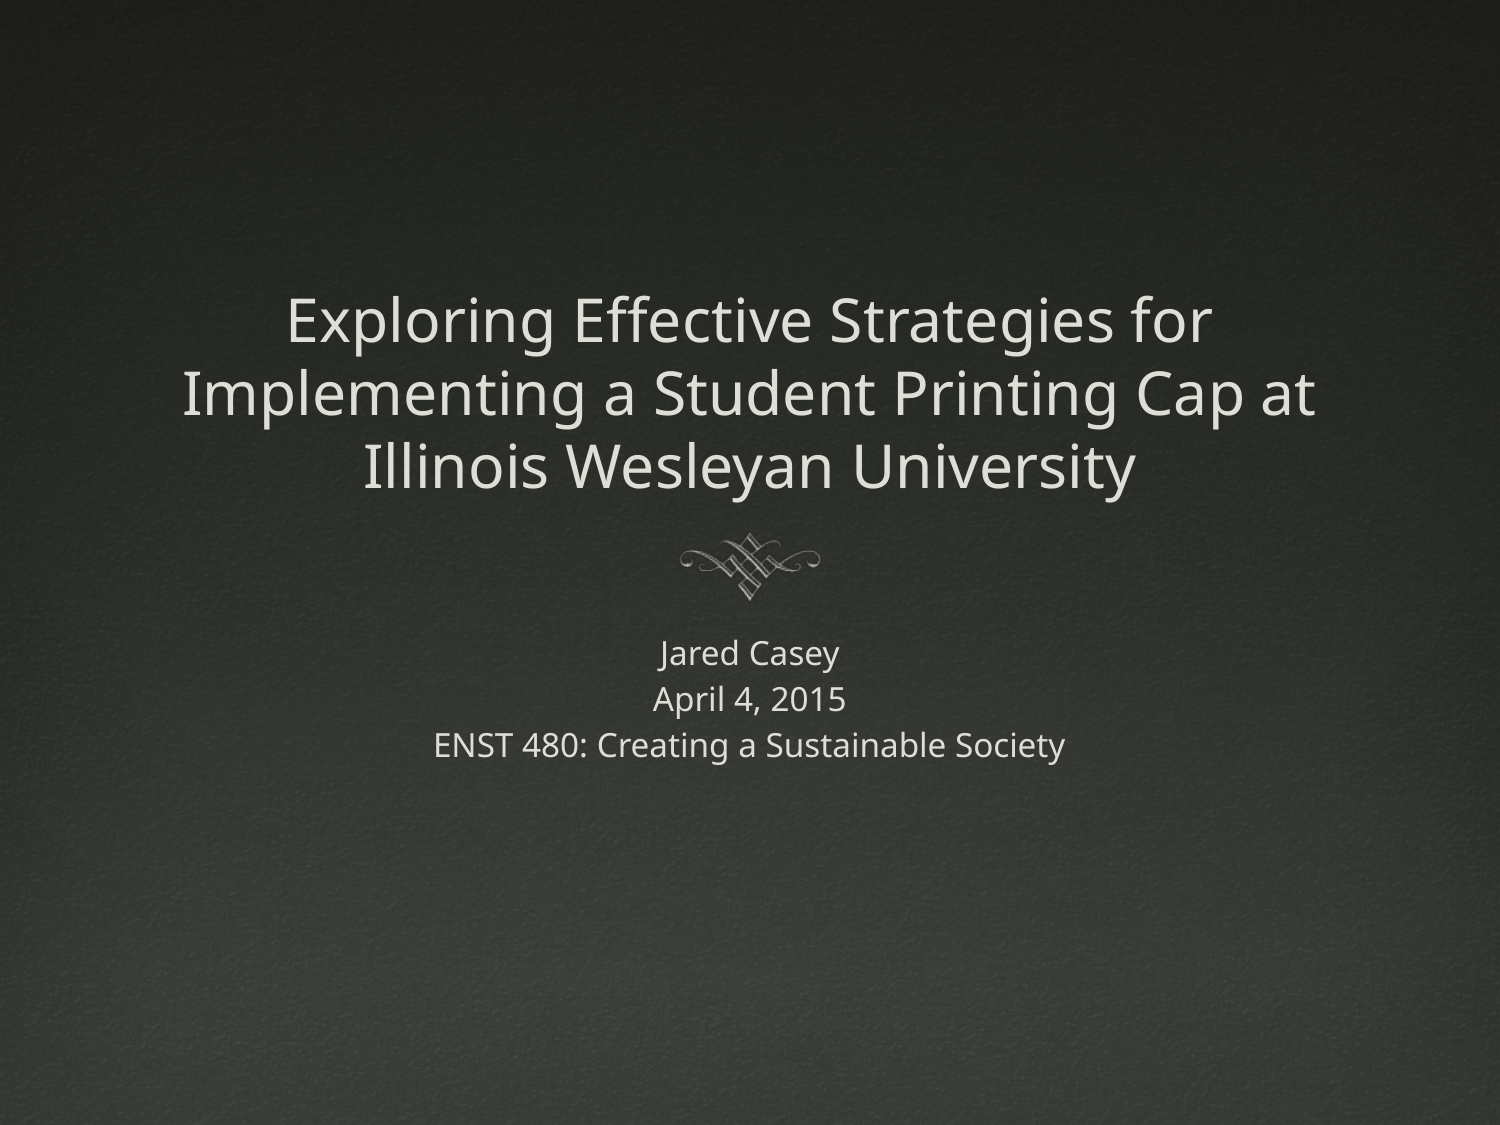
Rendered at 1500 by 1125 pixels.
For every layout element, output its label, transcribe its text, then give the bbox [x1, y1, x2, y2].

title Exploring Effective Strategies for Implementing a Student Printing Cap at Illinois Wesleyan University [112, 266, 1388, 508]
picture [657, 508, 843, 624]
subtitle Jared Casey April 4, 2015 ENST 480: Creating a Sustainable Society [112, 624, 1388, 913]
